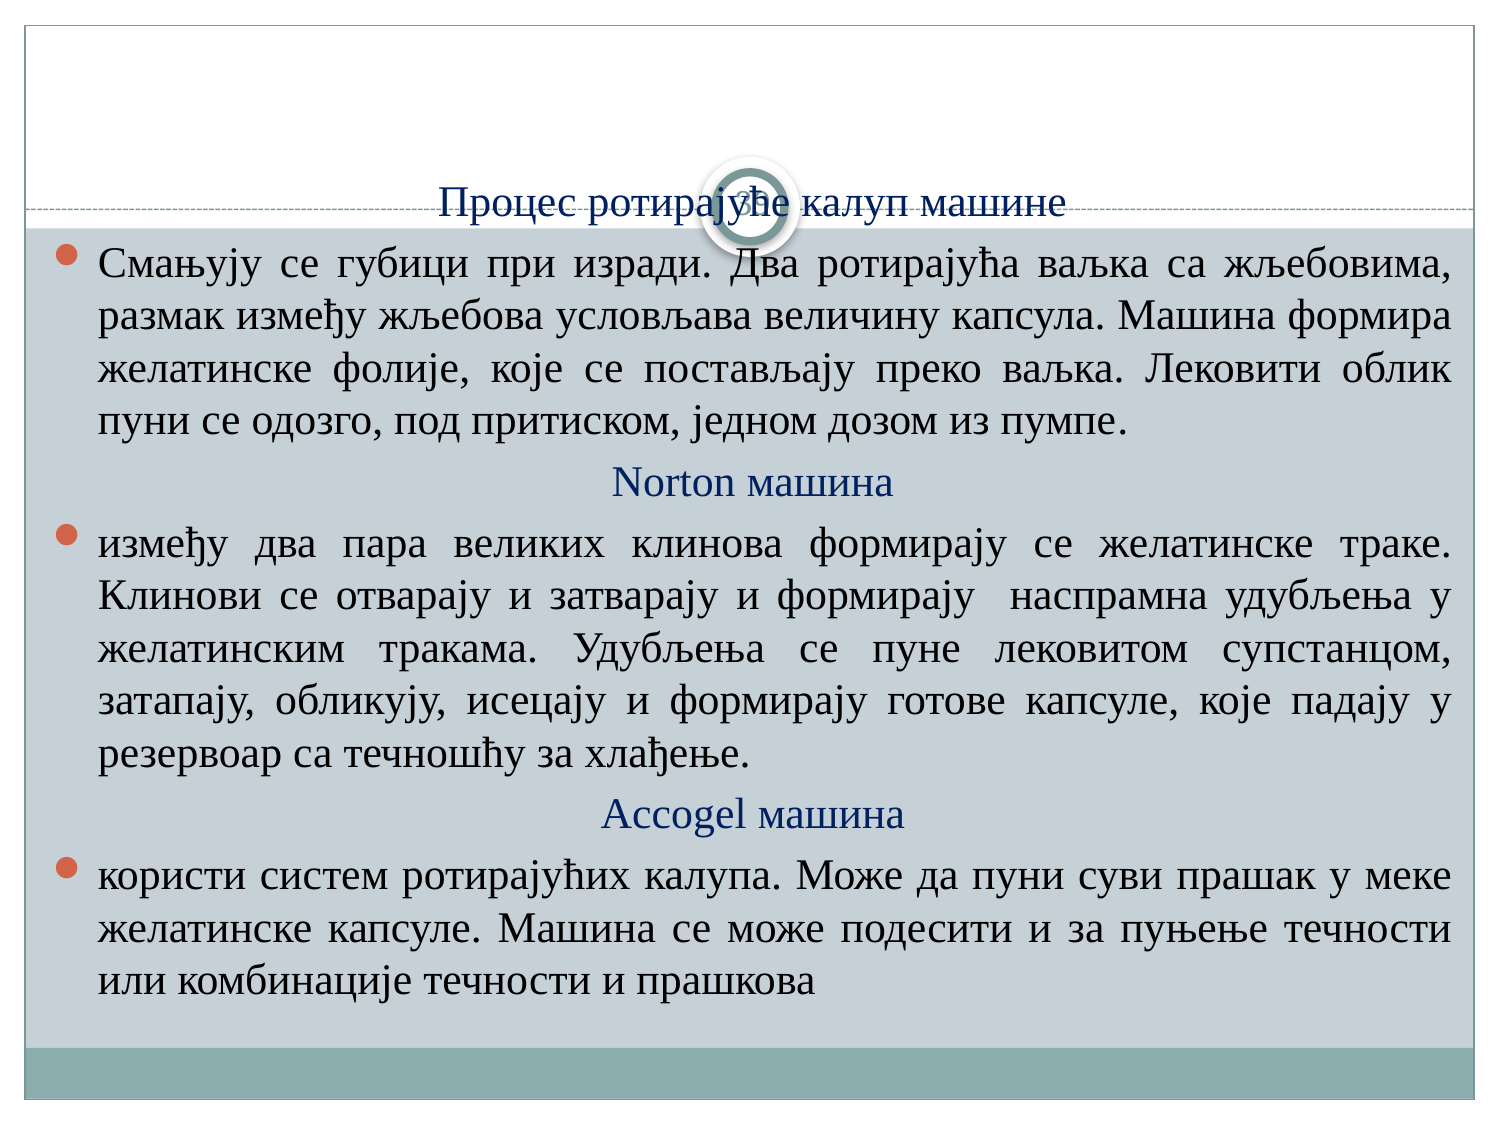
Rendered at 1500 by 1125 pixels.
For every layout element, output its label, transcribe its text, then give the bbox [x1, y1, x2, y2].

slide_number 39 [715, 168, 791, 241]
list Процес ротирајуће калуп машине Смањују се губици при изради. Два ротирајућа ваљка са жљебовима, размак између жљебова условљава величину капсула. Машина формира желатинске фолије, које се постављају преко ваљка. Лековити облик пуни се одозго, под притиском, једном дозом из пумпе. Norton машина између два пара великих клинова формирају се желатинске траке. Клинови се отварају и затварају и формирају наспрамна удубљења у желатинским тракама. Удубљења се пуне лековитом супстанцом, затапају, обликују, исецају и формирају готове капсуле, које падају у резервоар са течношћу за хлађење. Accogel машина користи систем ротирајућих калупа. Може да пуни суви прашак у меке желатинске капсуле. Машина се може подесити и за пуњење течности или комбинације течности и прашкова [38, 164, 1468, 965]
